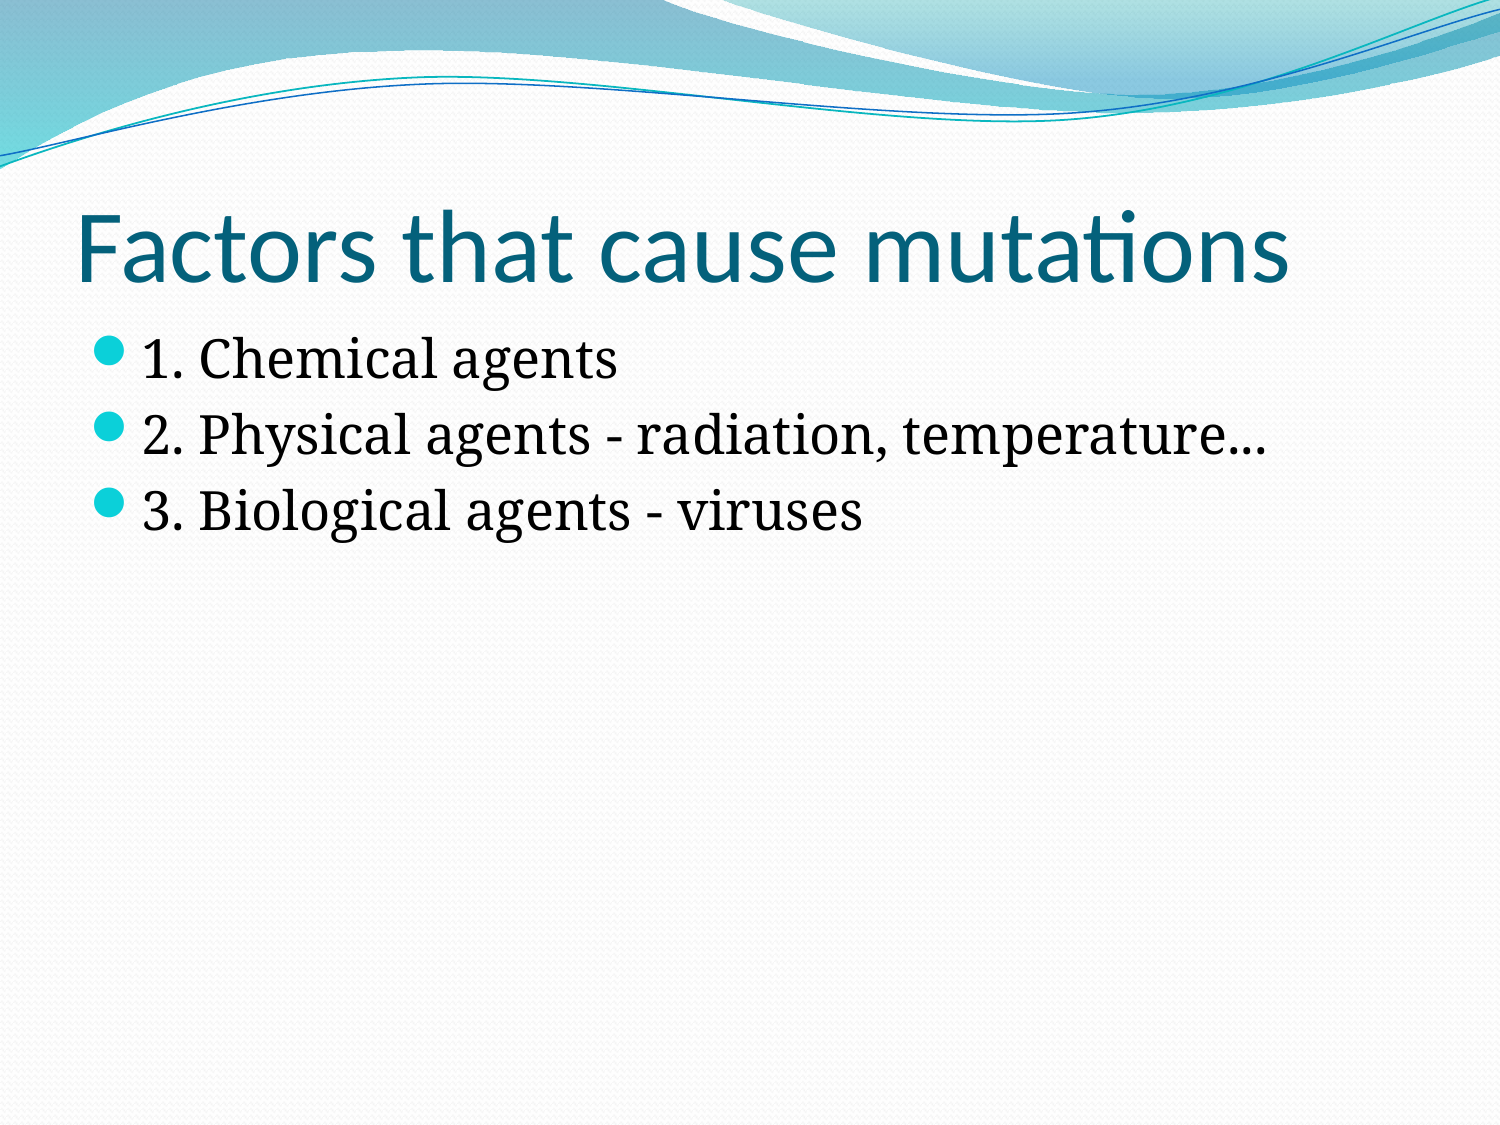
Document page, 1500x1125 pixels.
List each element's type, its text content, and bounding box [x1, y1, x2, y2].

list 1. Chemical agents 2. Physical agents - radiation, temperature... 3. Biological agents - viruses [75, 317, 1425, 1038]
title Factors that cause mutations [75, 115, 1425, 303]
